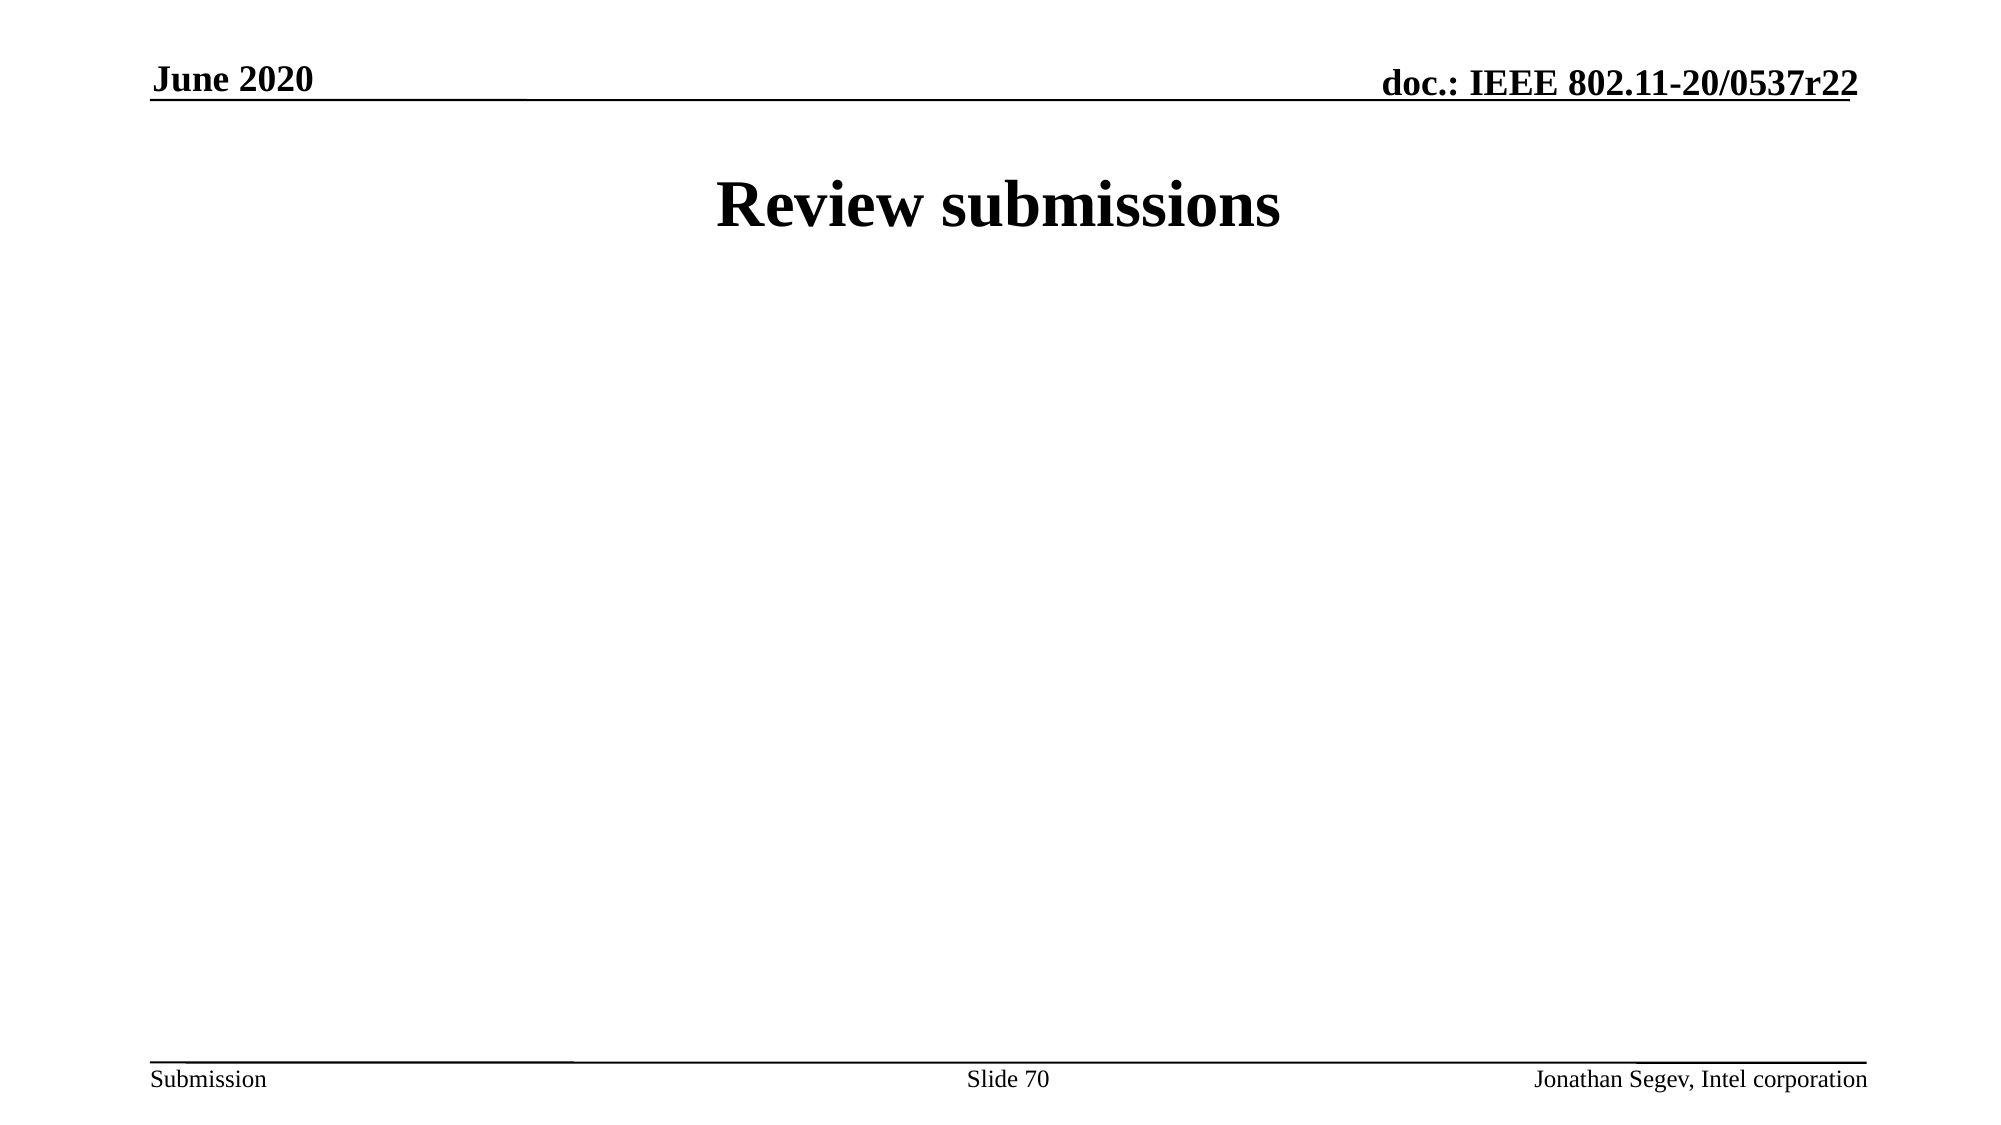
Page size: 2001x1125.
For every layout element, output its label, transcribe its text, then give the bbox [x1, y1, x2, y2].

slide_number Slide 70 [950, 1061, 1067, 1123]
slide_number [152, 54, 563, 100]
footer Jonathan Segev, Intel corporation [1171, 1061, 1869, 1093]
title Review submissions [149, 112, 1850, 288]
